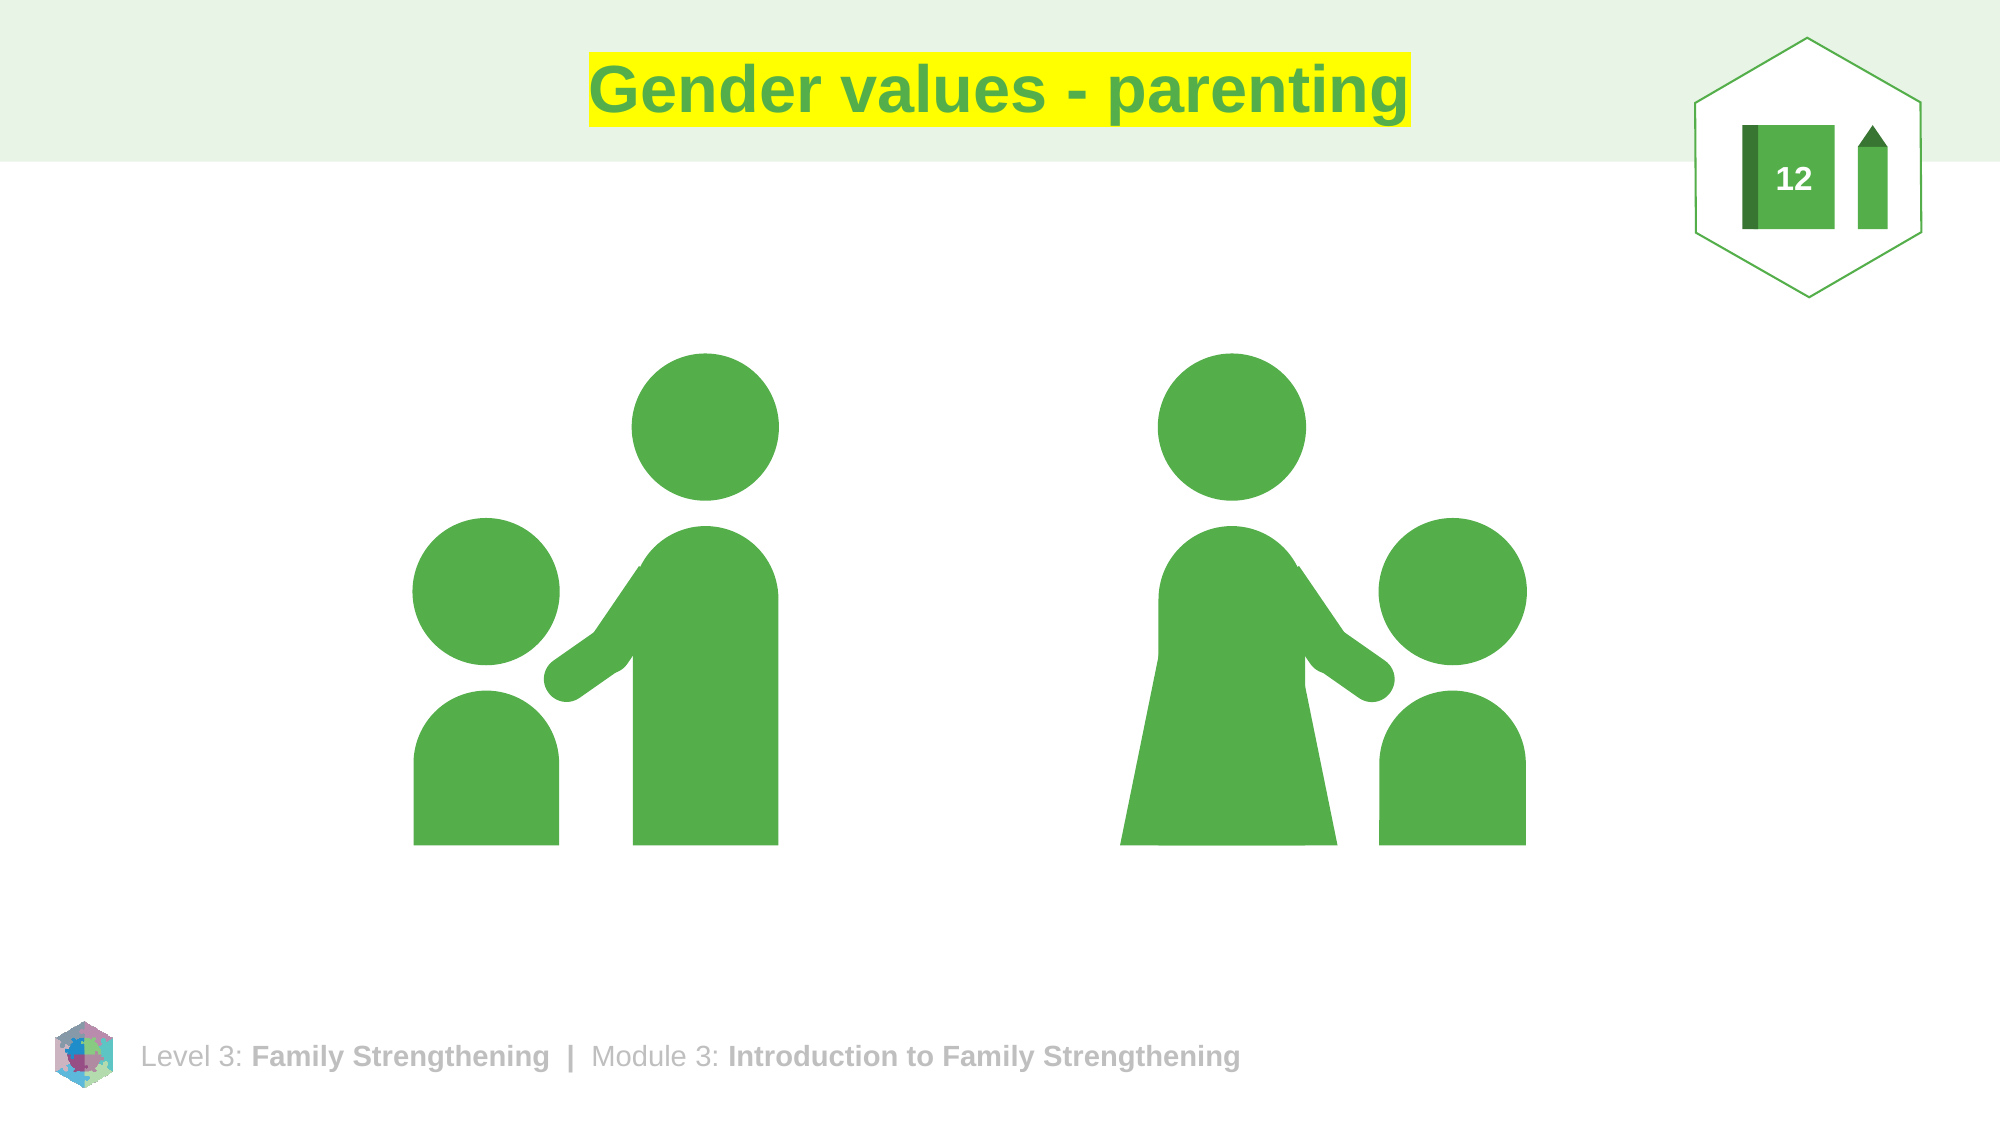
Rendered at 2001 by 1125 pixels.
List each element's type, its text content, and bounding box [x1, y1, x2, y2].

title Gender values - parenting [137, 19, 1863, 163]
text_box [1677, 55, 1939, 280]
picture [55, 1021, 113, 1088]
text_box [1119, 353, 1527, 846]
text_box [412, 353, 779, 846]
